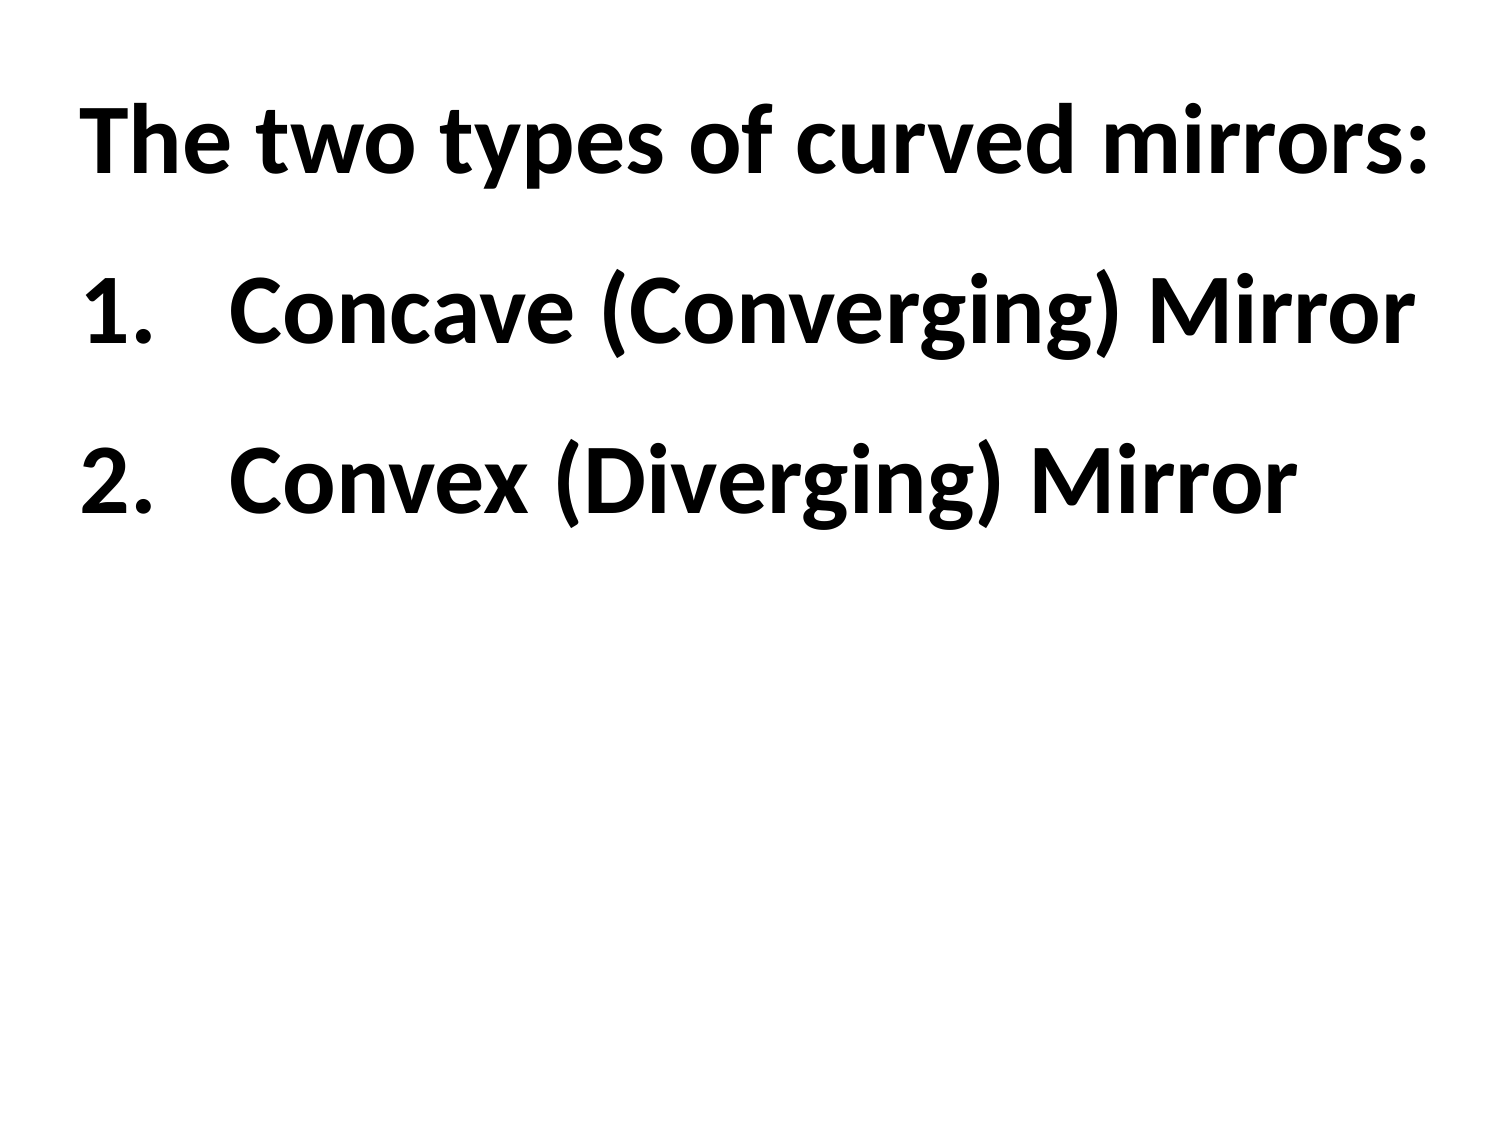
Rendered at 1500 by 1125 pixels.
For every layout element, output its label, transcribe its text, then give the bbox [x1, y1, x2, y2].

text_box The two types of curved mirrors: Concave (Converging) Mirror Convex (Diverging) Mirror [64, 66, 1459, 541]
